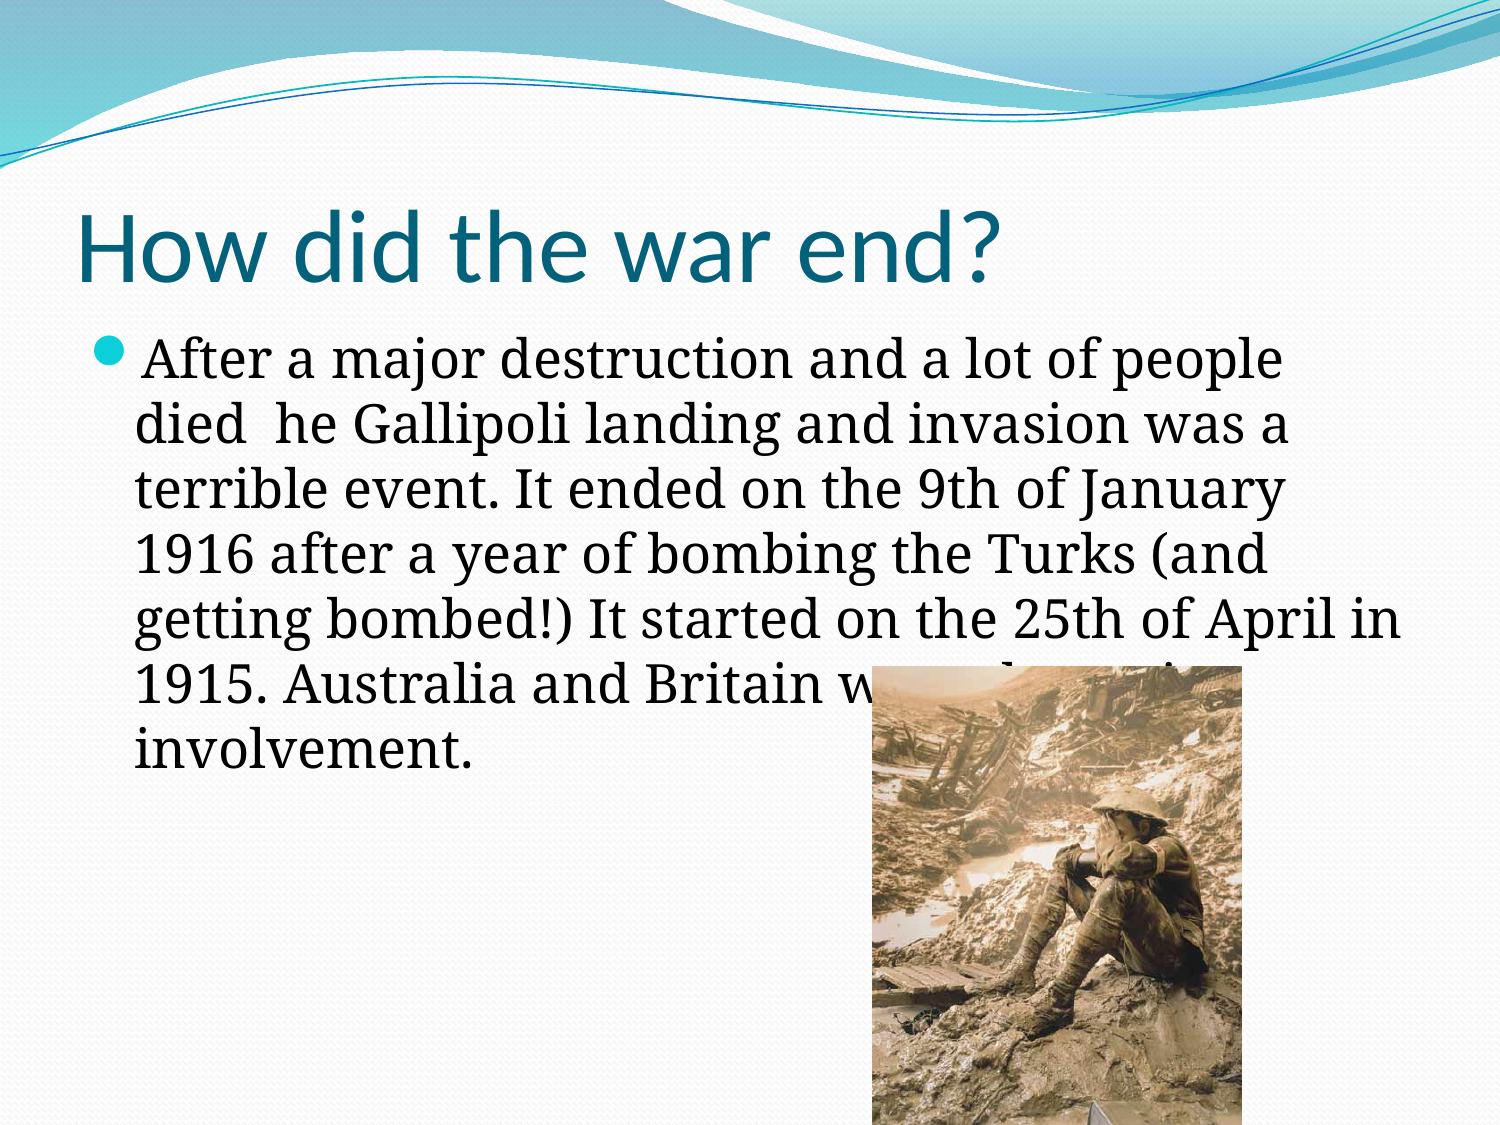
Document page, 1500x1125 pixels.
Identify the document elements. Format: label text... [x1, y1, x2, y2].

title How did the war end? [75, 115, 1425, 303]
list After a major destruction and a lot of people died he Gallipoli landing and invasion was a terrible event. It ended on the 9th of January 1916 after a year of bombing the Turks (and getting bombed!) It started on the 25th of April in 1915. Australia and Britain were the main involvement. [75, 317, 1425, 1038]
picture [871, 666, 1242, 1125]
